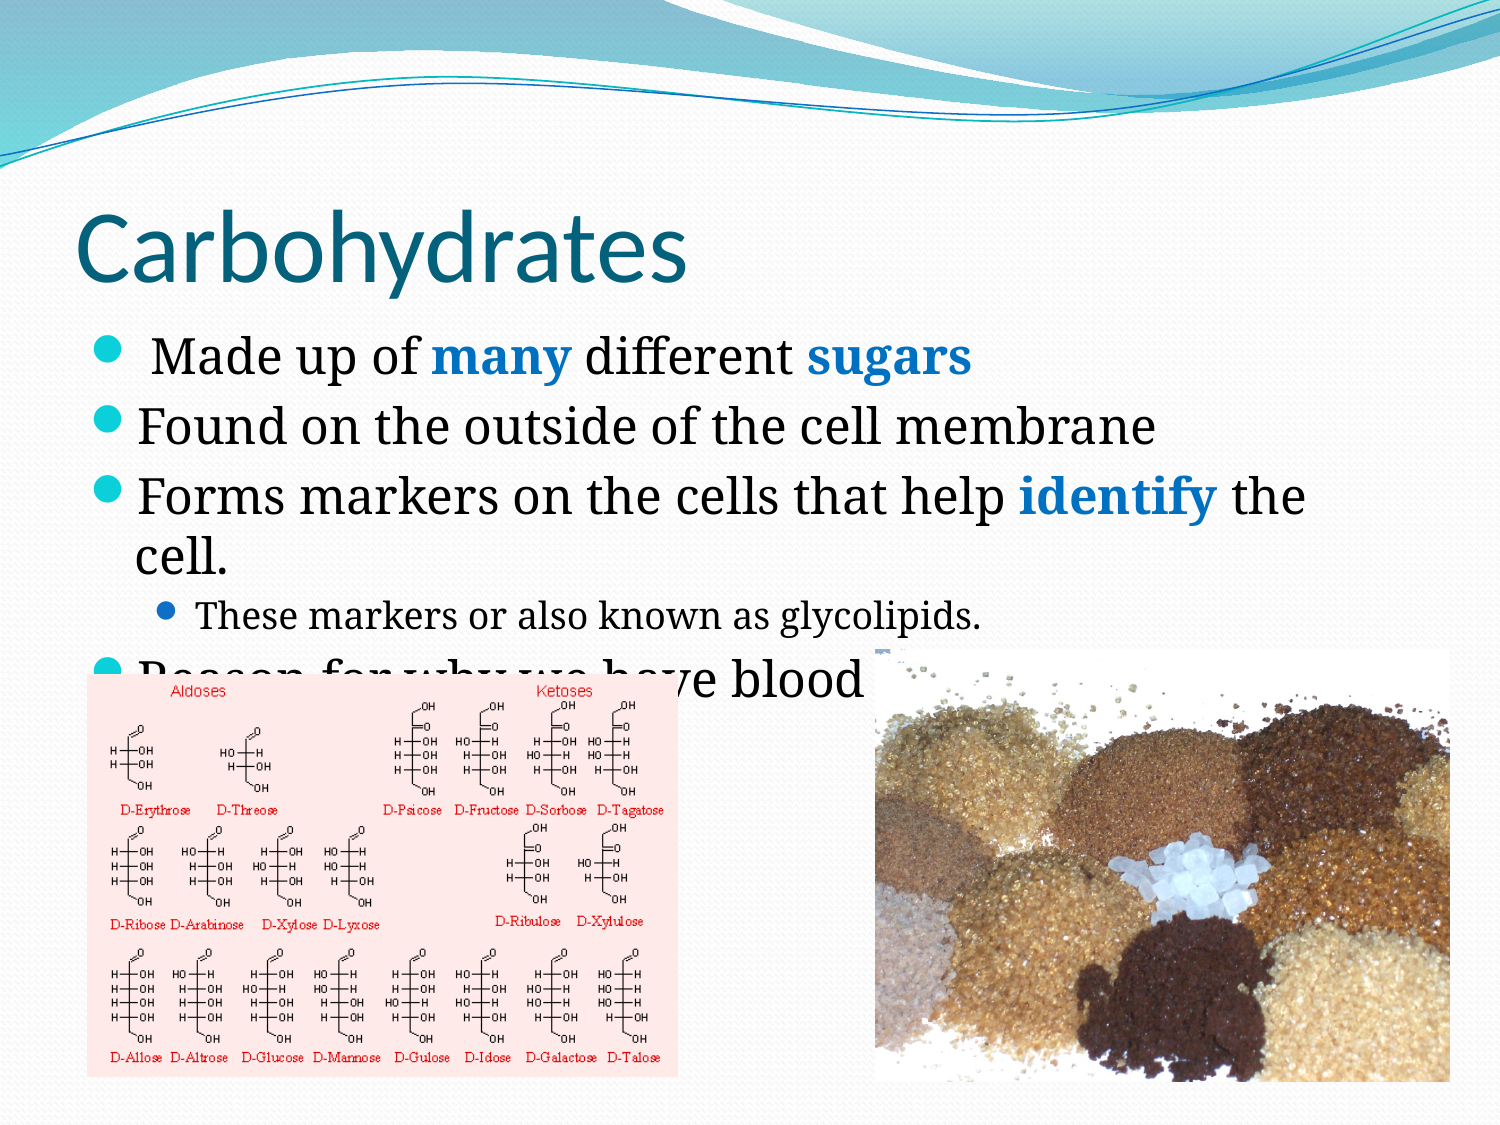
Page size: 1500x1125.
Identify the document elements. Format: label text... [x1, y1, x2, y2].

picture [87, 674, 678, 1077]
list Made up of many different sugars Found on the outside of the cell membrane Forms markers on the cells that help identify the cell. These markers or also known as glycolipids. Reason for why we have blood types [75, 317, 1425, 1038]
picture [874, 649, 1451, 1082]
title Carbohydrates [75, 115, 1425, 303]
